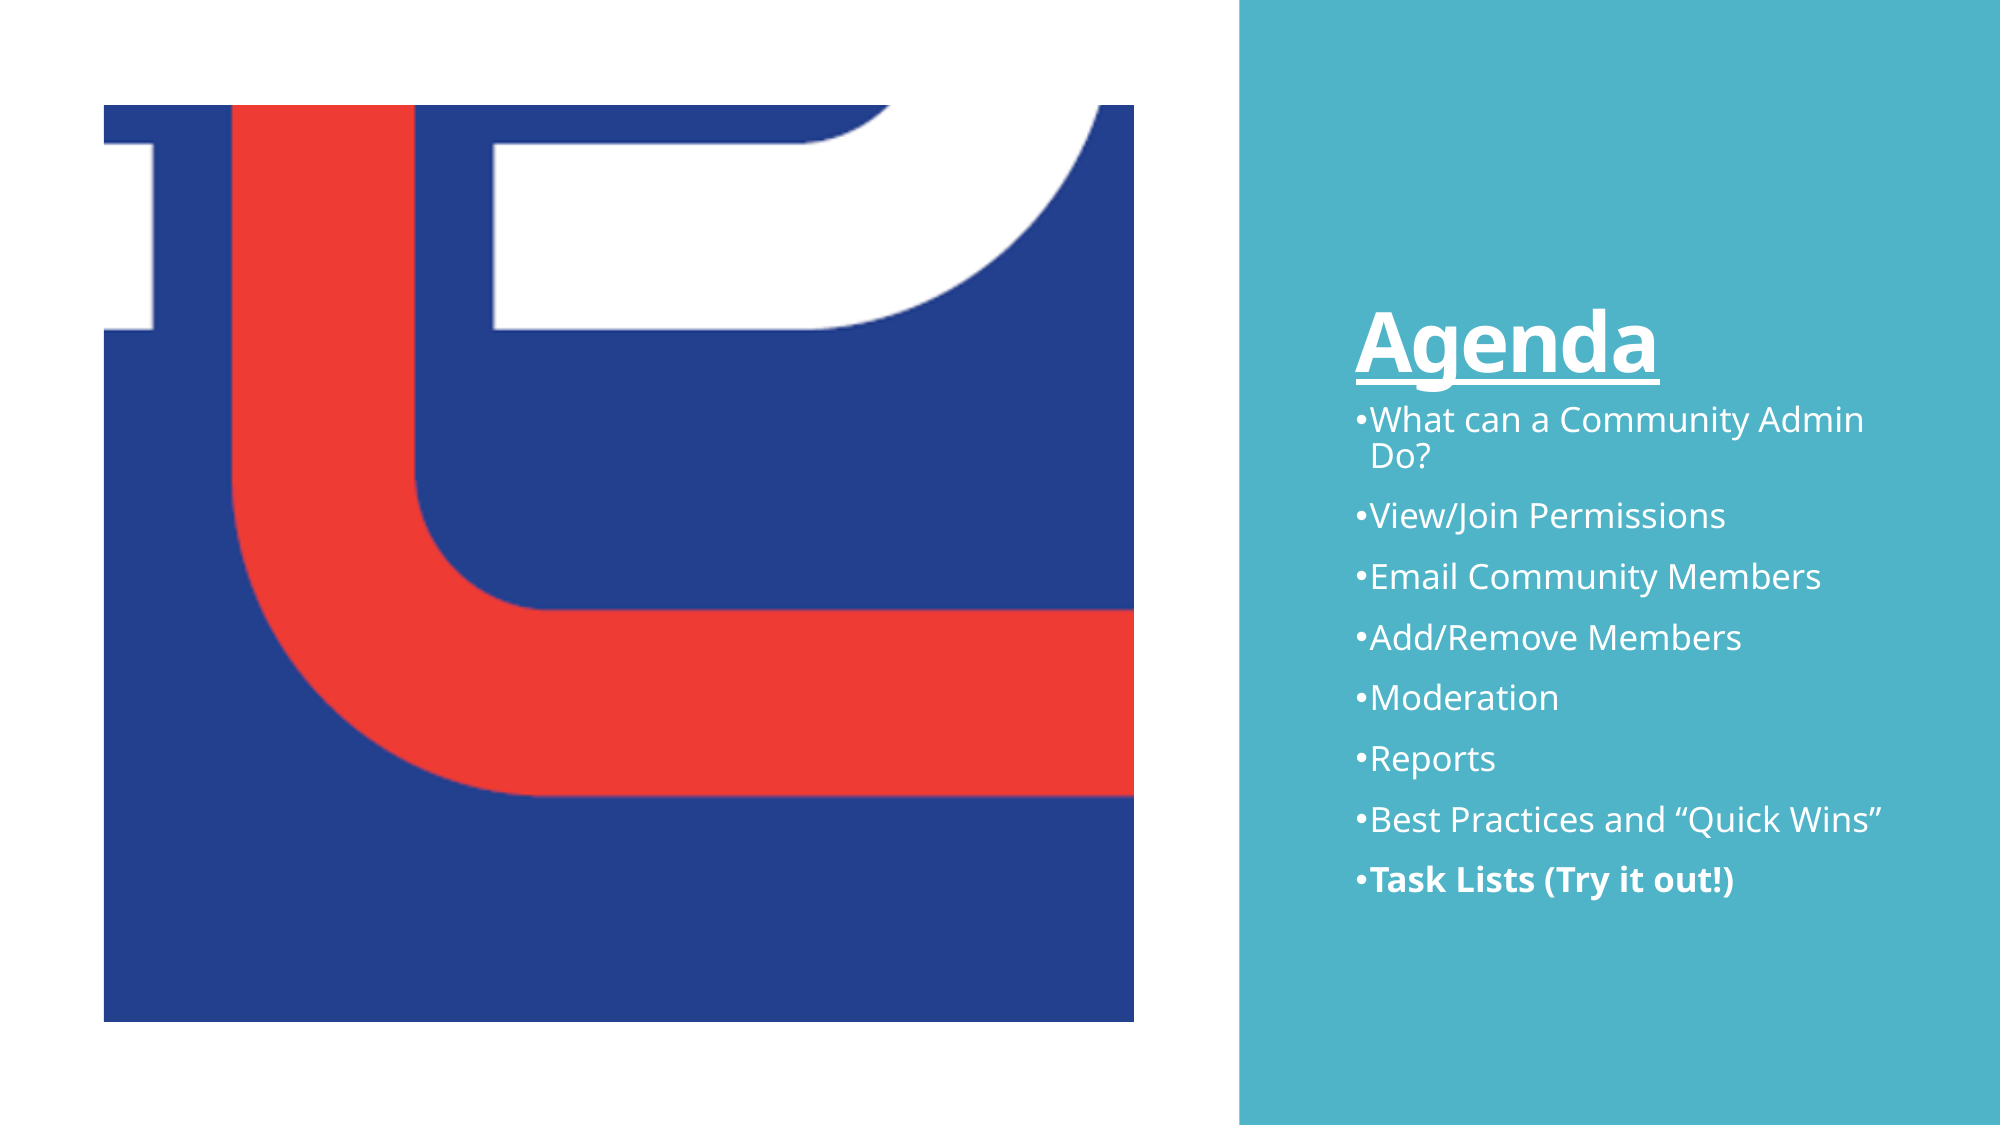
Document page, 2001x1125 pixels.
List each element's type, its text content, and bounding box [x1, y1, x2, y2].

title Agenda [1340, 81, 1899, 396]
text_box [1238, 0, 2000, 1125]
list What can a Community Admin Do? View/Join Permissions Email Community Members Add/Remove Members Moderation Reports Best Practices and “Quick Wins” Task Lists (Try it out!) [1340, 396, 1899, 948]
picture [103, 104, 1135, 1022]
